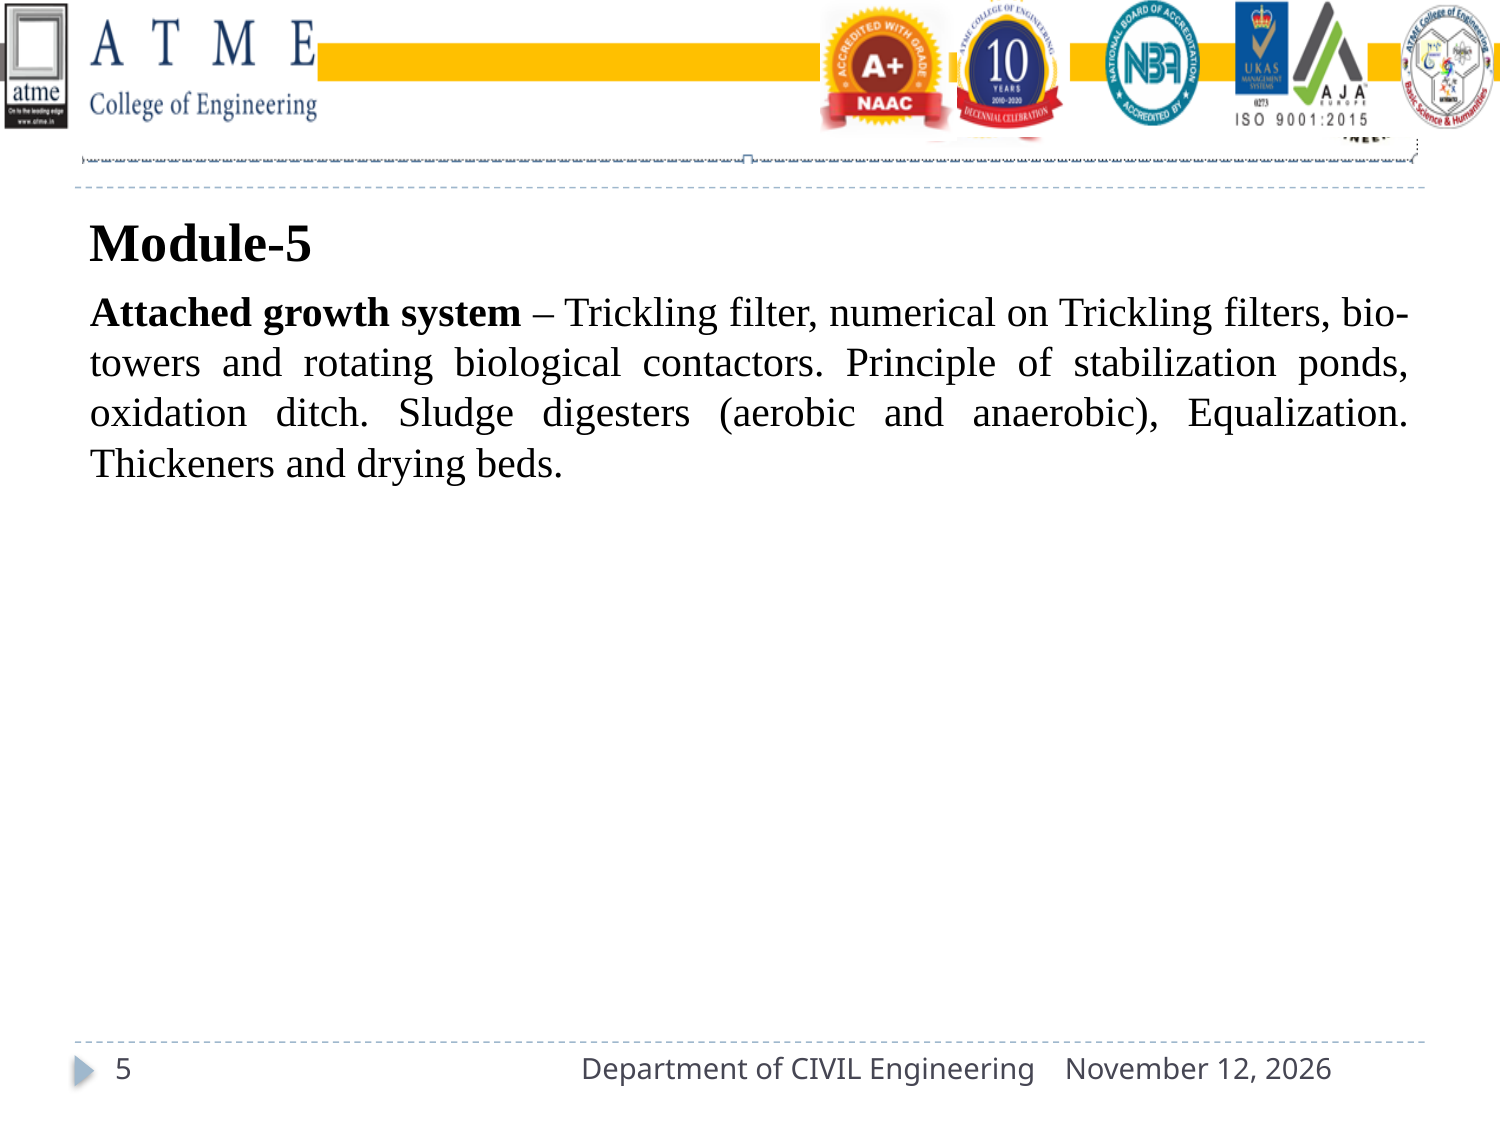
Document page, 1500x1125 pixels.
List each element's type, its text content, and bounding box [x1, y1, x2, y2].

footer Department of CIVIL Engineering [475, 1042, 1051, 1103]
picture [0, 0, 1500, 164]
picture [1151, 4, 1162, 13]
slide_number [1051, 1042, 1426, 1103]
list Module-5 Attached growth system – Trickling filter, numerical on Trickling filters, bio-towers and rotating biological contactors. Principle of stabilization ponds, oxidation ditch. Sludge digesters (aerobic and anaerobic), Equalization. Thickeners and drying beds. [75, 200, 1425, 1006]
slide_number 5 [100, 1042, 426, 1103]
picture [1172, 100, 1181, 113]
